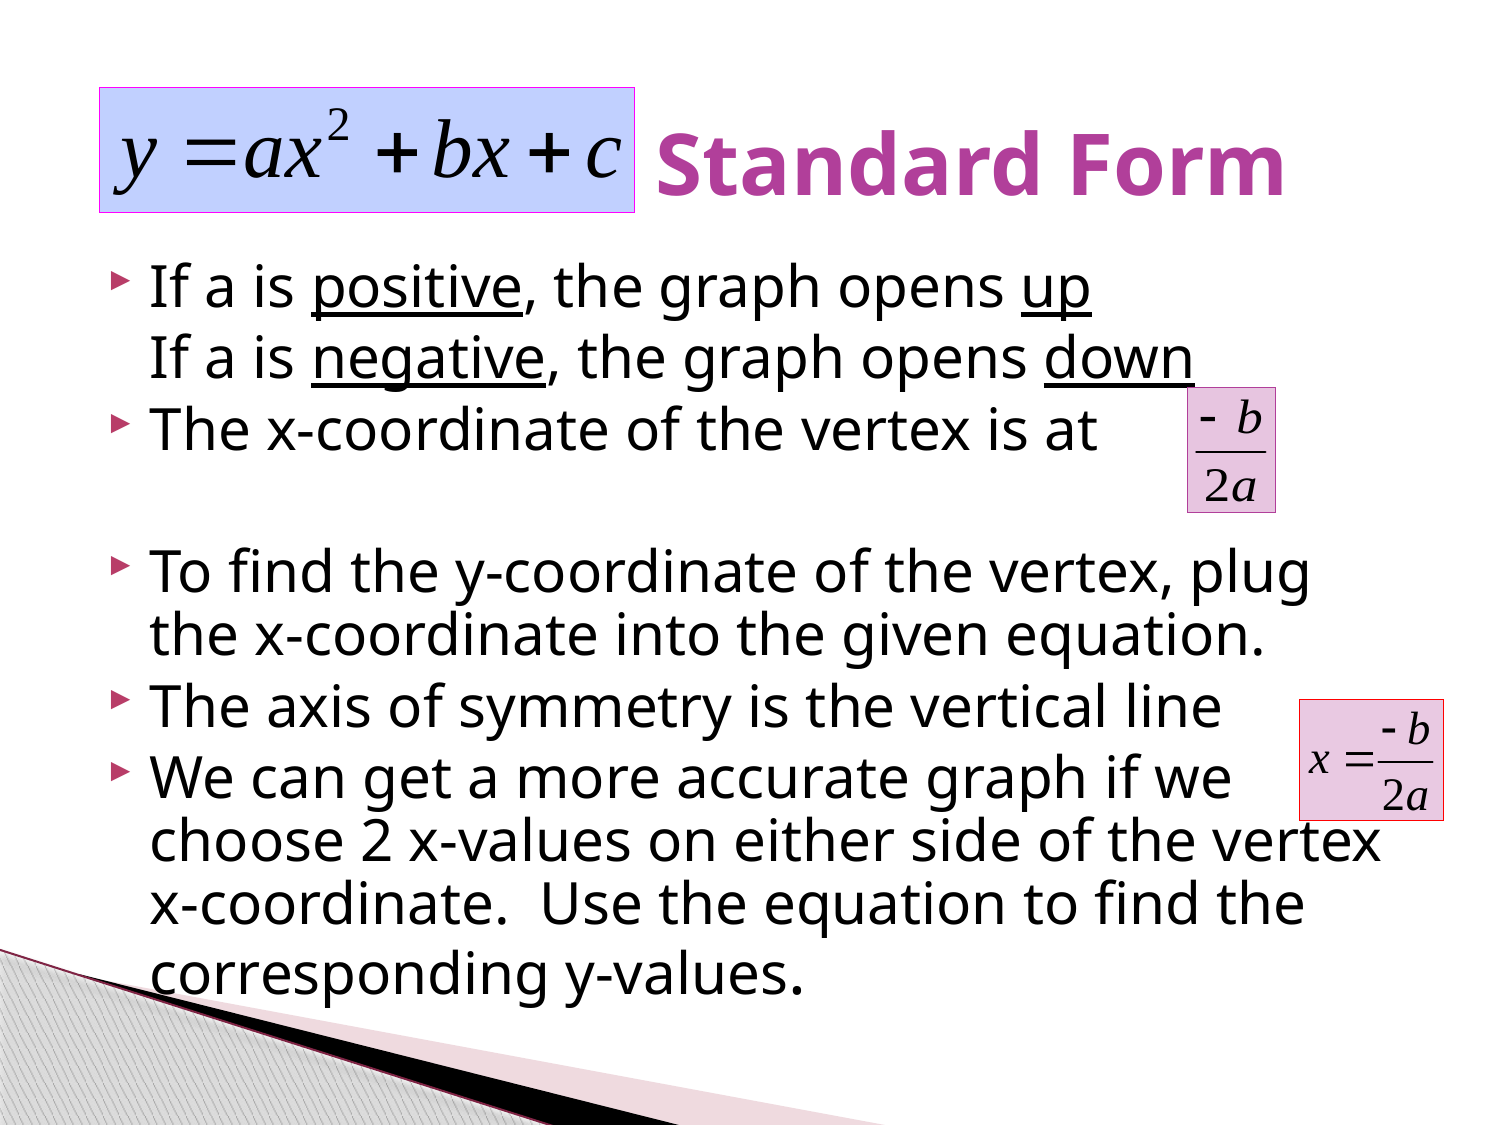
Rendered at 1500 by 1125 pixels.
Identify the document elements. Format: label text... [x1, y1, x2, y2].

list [1187, 387, 1276, 513]
list If a is positive, the graph opens up If a is negative, the graph opens down The x-coordinate of the vertex is at To find the y-coordinate of the vertex, plug the x-coordinate into the given equation. The axis of symmetry is the vertical line We can get a more accurate graph if we choose 2 x-values on either side of the vertex x-coordinate. Use the equation to find the corresponding y-values. [75, 249, 1400, 1075]
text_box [99, 87, 635, 213]
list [1299, 699, 1445, 821]
title Standard Form [75, 47, 1425, 275]
